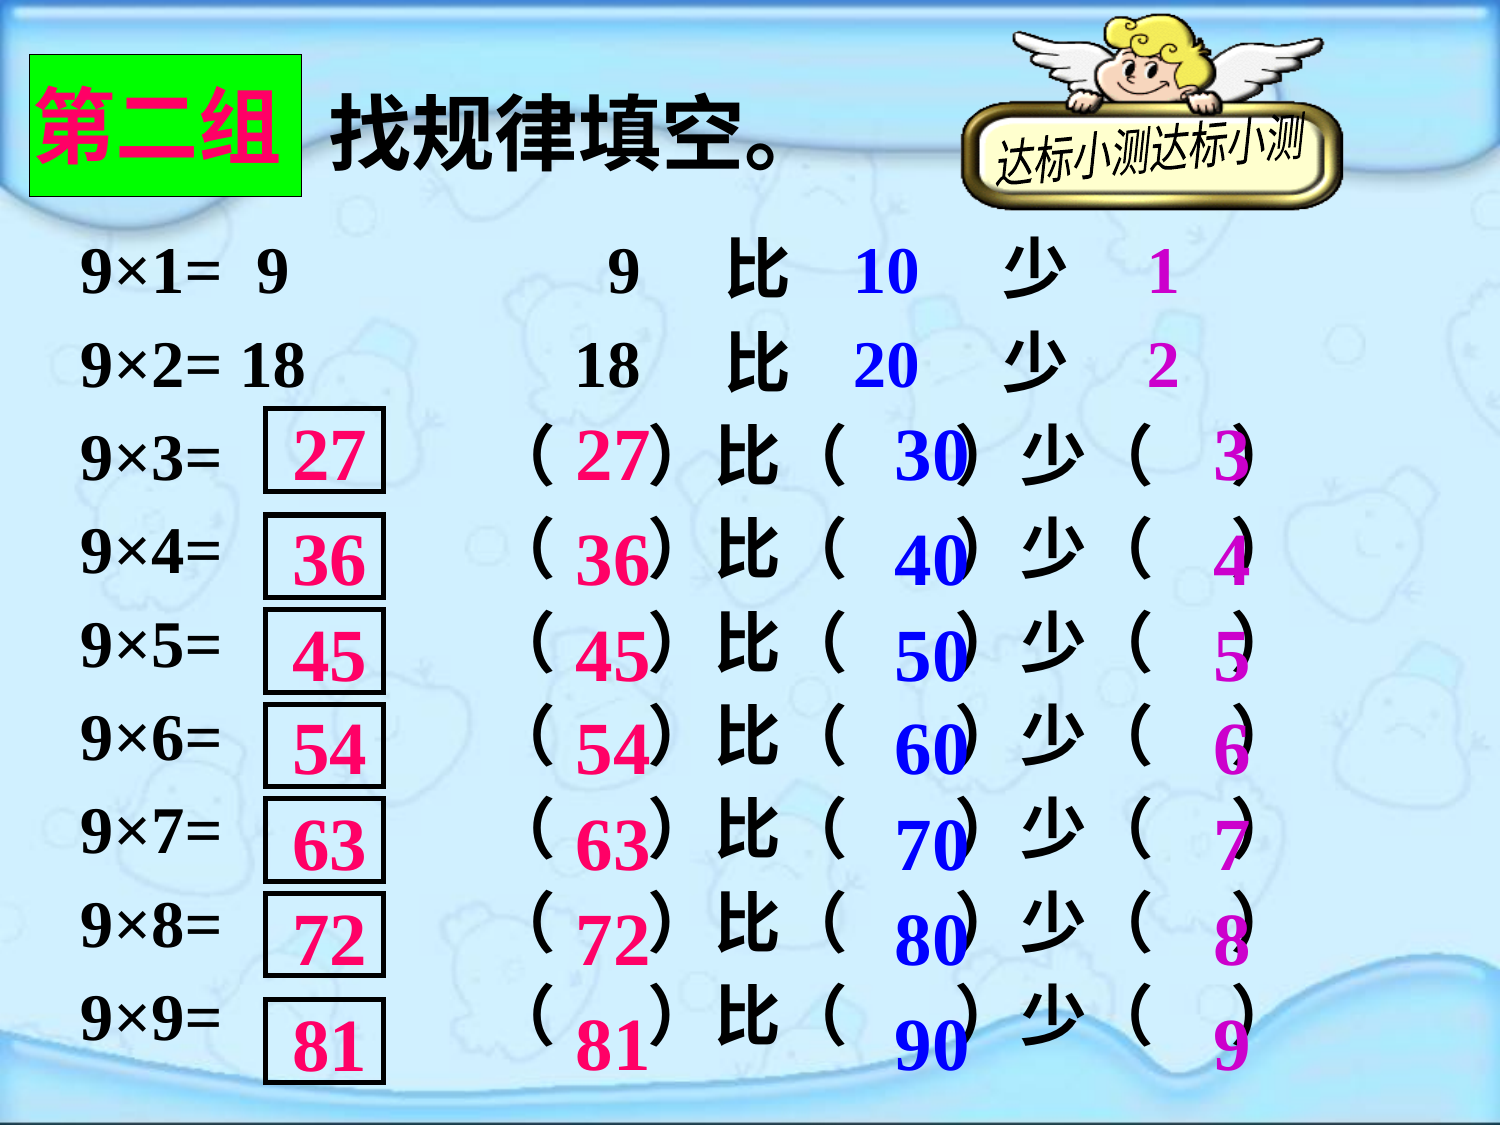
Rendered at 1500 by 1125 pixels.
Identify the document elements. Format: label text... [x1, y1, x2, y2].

text_box 81 [277, 988, 396, 1094]
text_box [17, 54, 349, 197]
text_box [265, 999, 277, 1083]
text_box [560, 397, 1318, 503]
text_box 45 [277, 598, 396, 692]
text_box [560, 787, 1318, 882]
text_box [265, 798, 277, 882]
text_box [265, 609, 277, 693]
text_box 72 [277, 882, 396, 988]
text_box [560, 598, 1318, 692]
list 9×1= 9 9 比 10 少 1 9×2= 18 18 比 20 少 2 9×3= （ ）比（ ）少（ ） 9×4= （ ）比（ ）少（ ） 9×5= （ ）比（ ）少（ ） 9×6= （ ）比（ ）少（ ） 9×7= （ ）比（ ）少（ ） 9×8= （ ）比（ ）少（ ） 9×9= （ ）比（ ）少（ ） [64, 219, 1500, 1095]
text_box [560, 503, 1318, 598]
picture [0, 0, 1500, 1125]
text_box [265, 893, 277, 976]
text_box [265, 704, 277, 787]
text_box 36 [277, 503, 396, 598]
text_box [560, 987, 1318, 1094]
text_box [560, 692, 1318, 787]
text_box 27 [277, 398, 396, 503]
text_box 54 [277, 692, 396, 787]
text_box [265, 408, 277, 492]
title 找规律填空。 [354, 66, 869, 197]
text_box [265, 515, 277, 598]
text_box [950, 6, 1353, 216]
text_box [560, 882, 1318, 987]
text_box 63 [277, 787, 396, 882]
